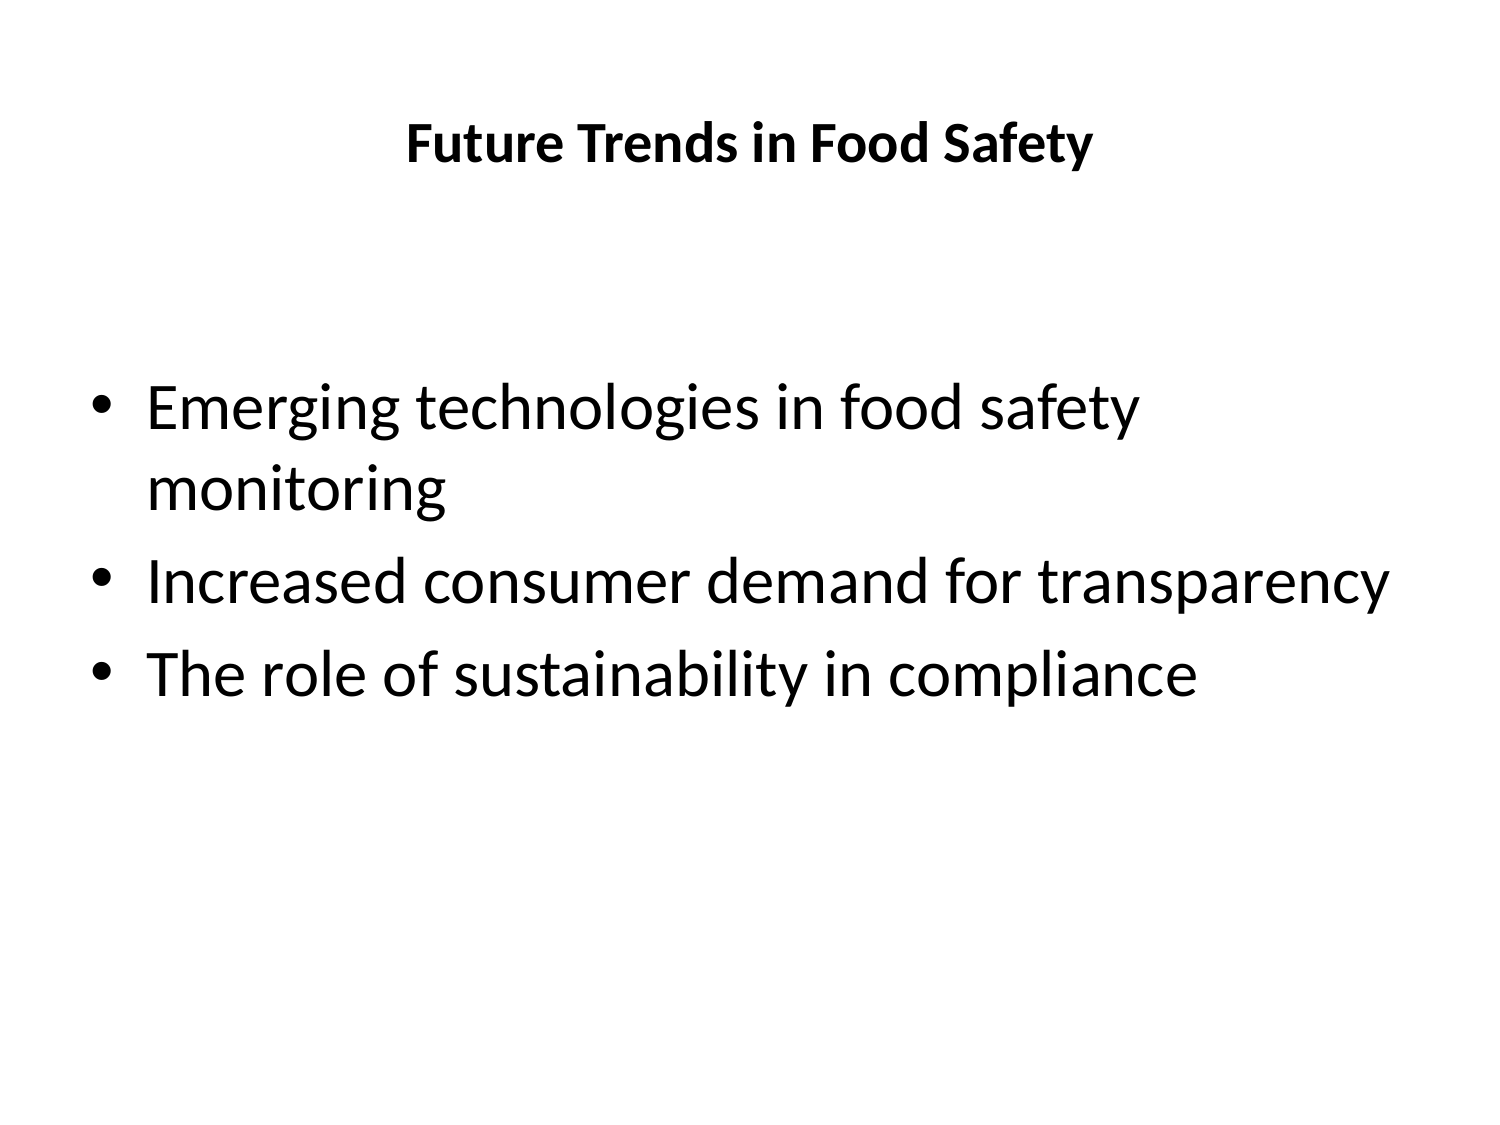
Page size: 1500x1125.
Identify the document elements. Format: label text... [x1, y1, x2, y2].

title Future Trends in Food Safety [75, 45, 1425, 233]
list Emerging technologies in food safety monitoring Increased consumer demand for transparency The role of sustainability in compliance [75, 262, 1425, 1005]
